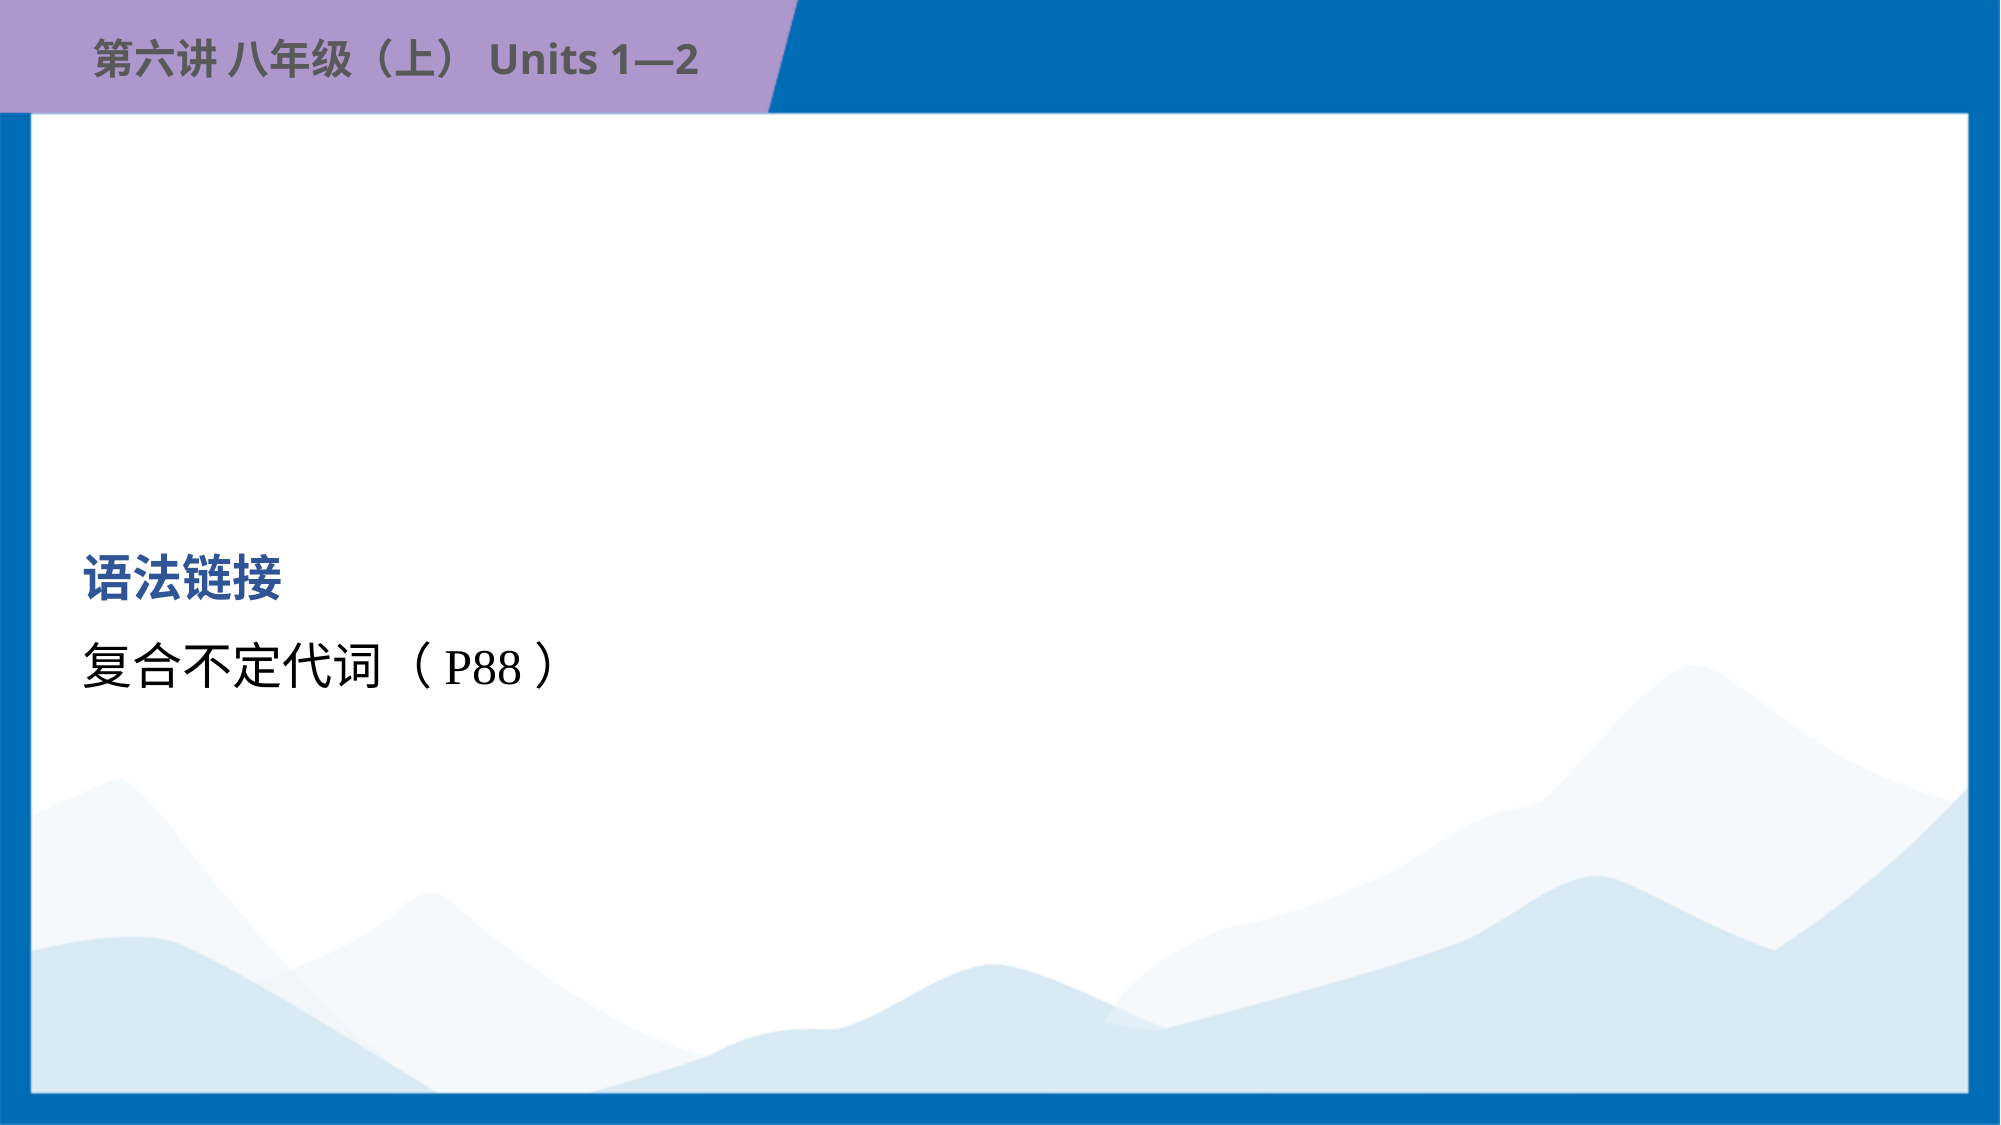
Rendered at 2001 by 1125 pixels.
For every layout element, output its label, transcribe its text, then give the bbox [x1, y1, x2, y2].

picture [0, 0, 2000, 1125]
text_box 语法链接 复合不定代词（P88） [82, 514, 1917, 685]
